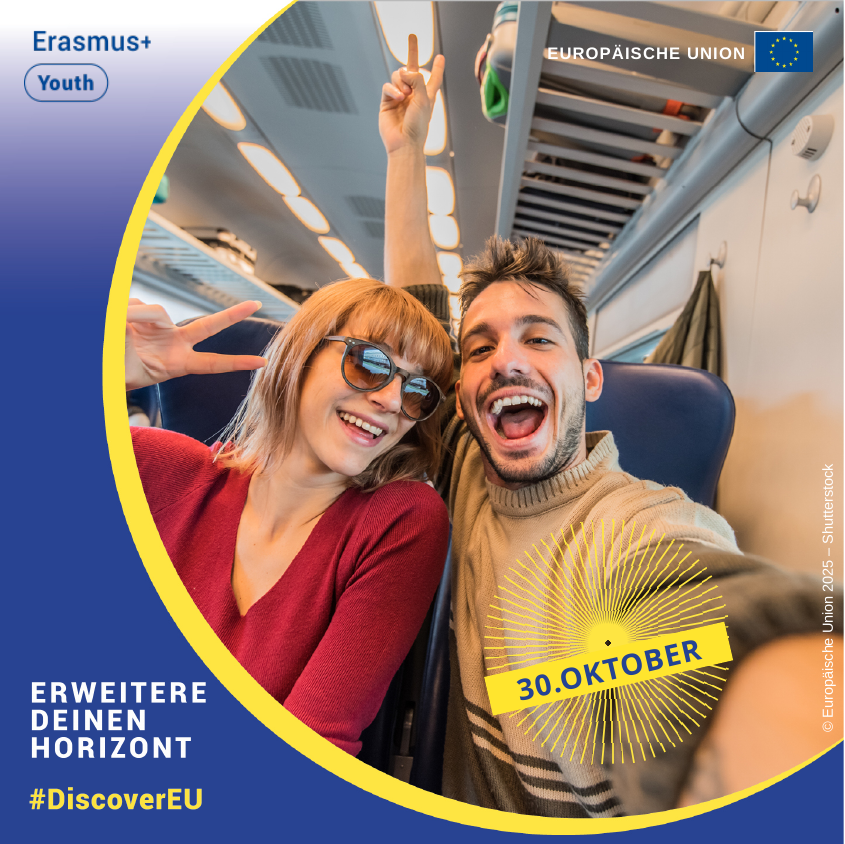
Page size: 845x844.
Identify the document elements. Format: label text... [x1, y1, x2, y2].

list 30.oktober [484, 621, 734, 716]
picture [0, 0, 844, 844]
